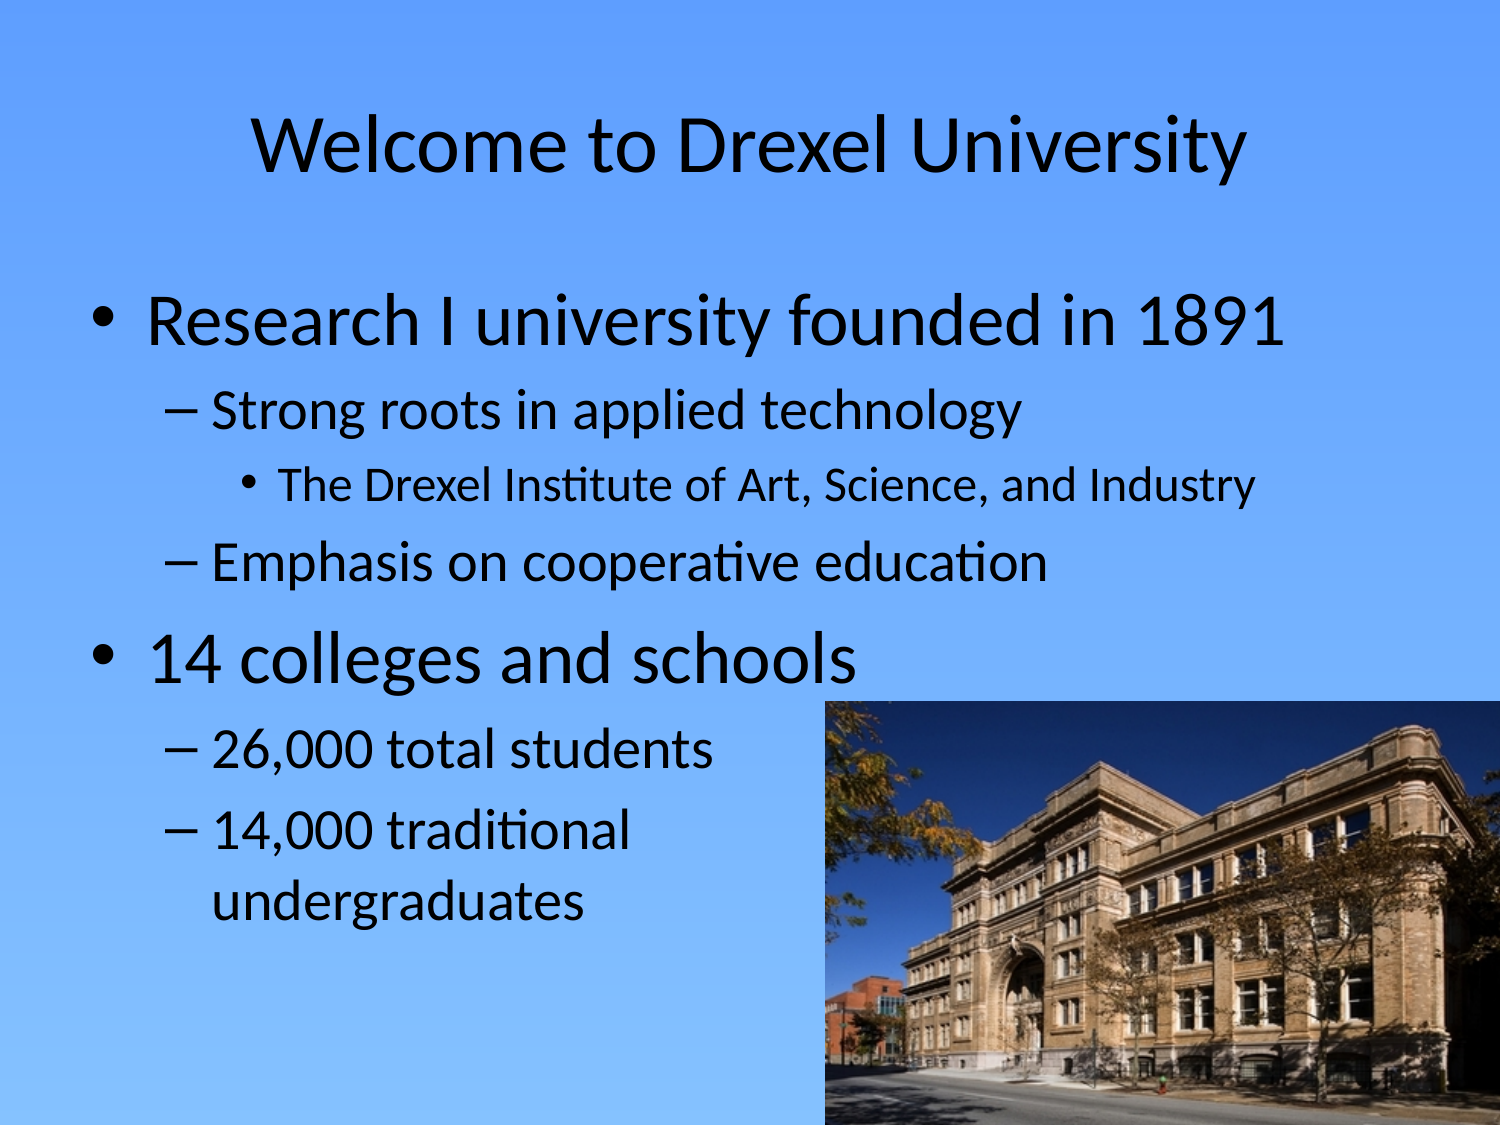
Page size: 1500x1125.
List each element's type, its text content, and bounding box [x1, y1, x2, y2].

title Welcome to Drexel University [74, 44, 1426, 233]
picture [824, 701, 1500, 1125]
list Research I university founded in 1891 Strong roots in applied technology The Drexel Institute of Art, Science, and Industry Emphasis on cooperative education 14 colleges and schools 26,000 total students 14,000 traditional undergraduates [74, 262, 1426, 1006]
